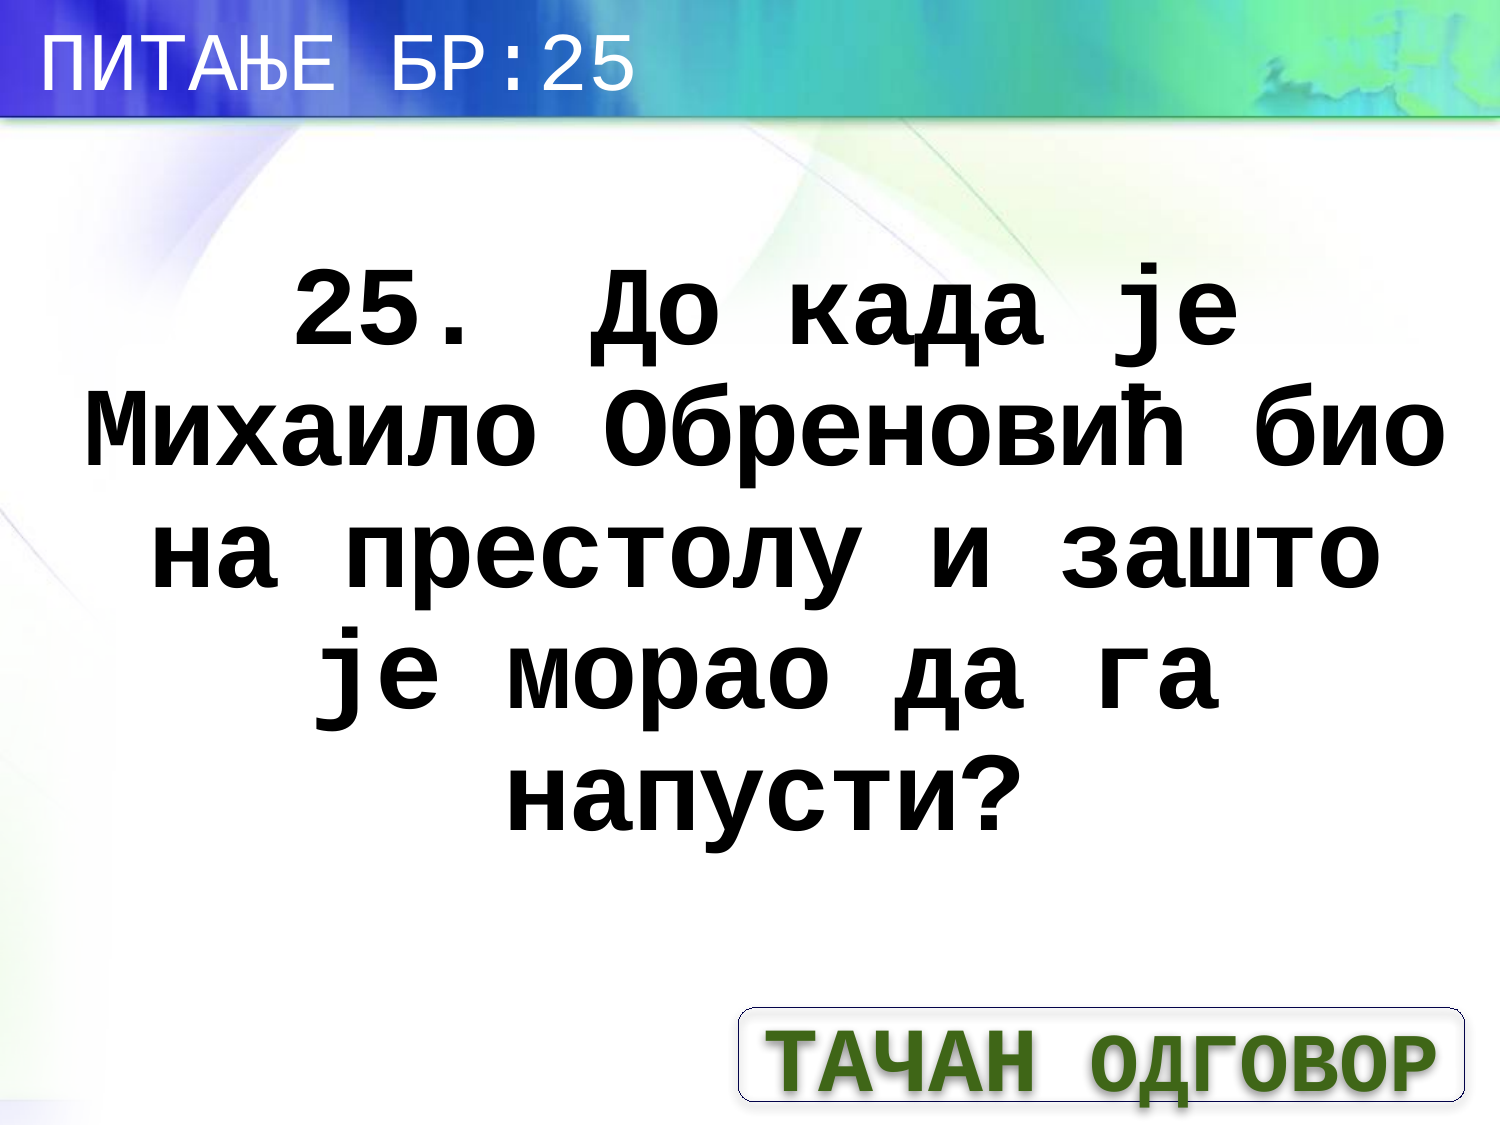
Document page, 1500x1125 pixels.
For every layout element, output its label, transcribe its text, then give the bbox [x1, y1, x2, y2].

title 25. До када је Михаило Обреновић био на престолу и зашто је морао да га напусти? [64, 152, 1465, 950]
text_box ПИТАЊЕ БР:25 [23, 0, 692, 115]
text_box ТАЧАН ОДГОВОР [738, 1007, 1465, 1102]
picture [0, 0, 1500, 1125]
